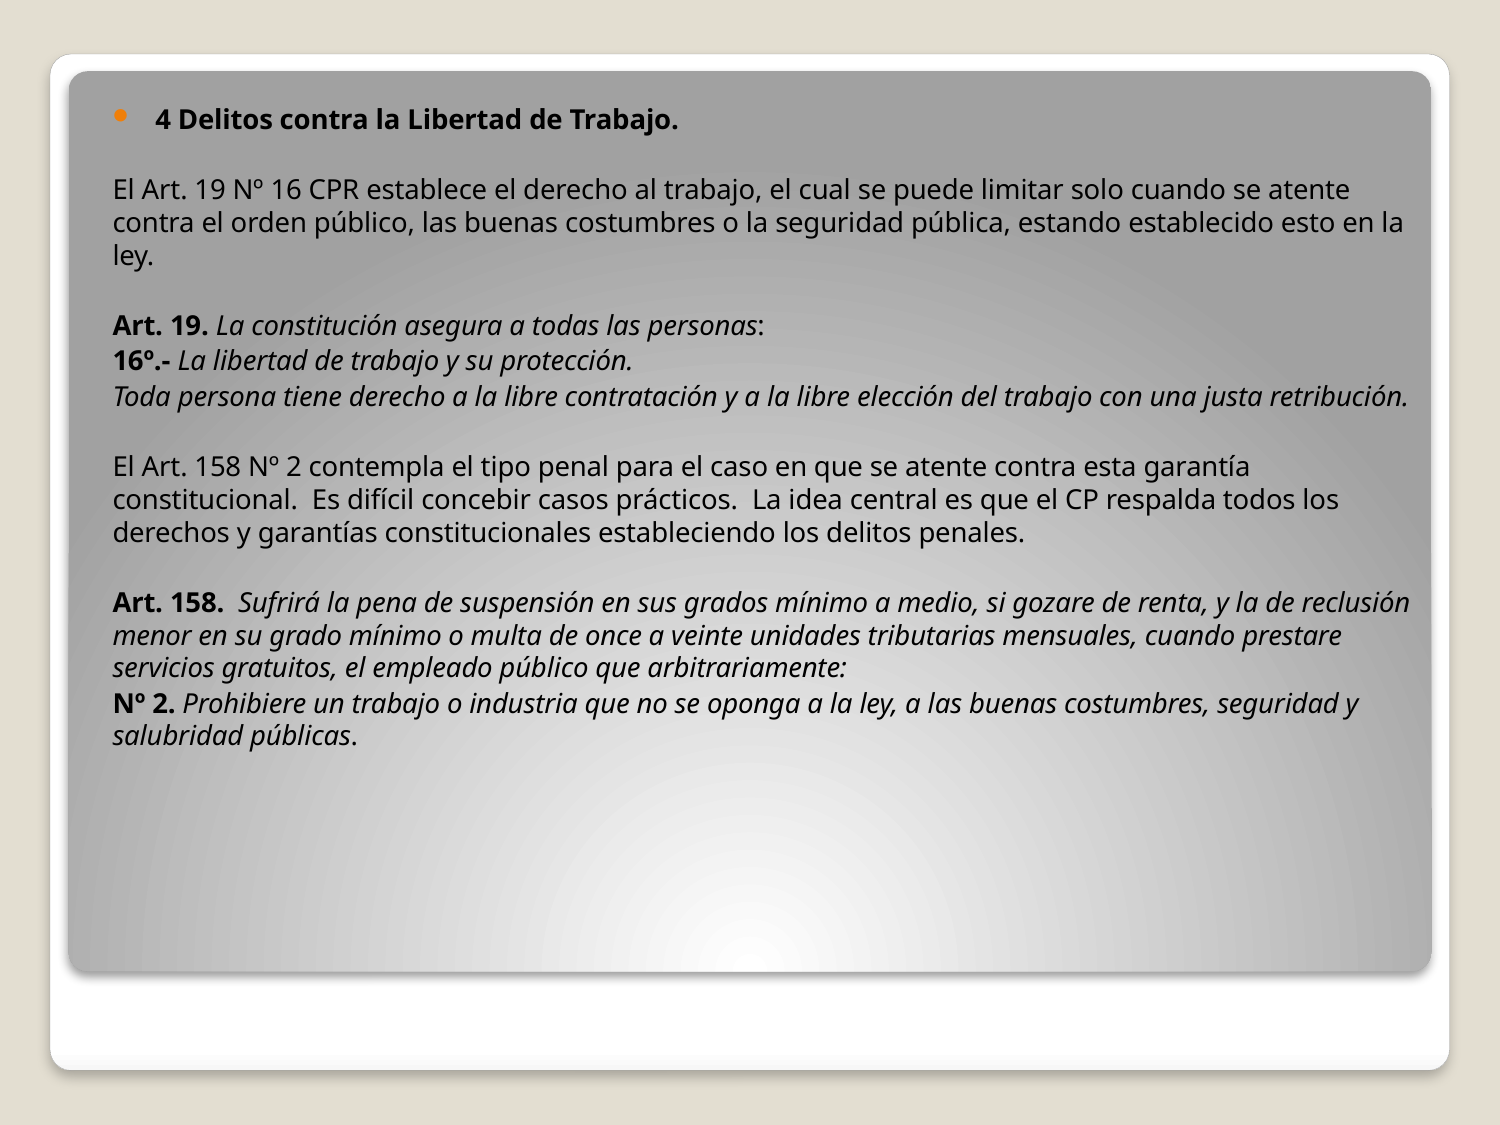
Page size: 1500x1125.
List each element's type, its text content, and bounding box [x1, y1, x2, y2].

list 4 Delitos contra la Libertad de Trabajo. El Art. 19 Nº 16 CPR establece el derecho al trabajo, el cual se puede limitar solo cuando se atente contra el orden público, las buenas costumbres o la seguridad pública, estando establecido esto en la ley. Art. 19. La constitución asegura a todas las personas: 16º.- La libertad de trabajo y su protección. Toda persona tiene derecho a la libre contratación y a la libre elección del trabajo con una justa retribución. El Art. 158 Nº 2 contempla el tipo penal para el caso en que se atente contra esta garantía constitucional. Es difícil concebir casos prácticos. La idea central es que el CP respalda todos los derechos y garantías constitucionales estableciendo los delitos penales. Art. 158. Sufrirá la pena de suspensión en sus grados mínimo a medio, si gozare de renta, y la de reclusión menor en su grado mínimo o multa de once a veinte unidades tributarias mensuales, cuando prestare servicios gratuitos, el empleado público que arbitrariamente: Nº 2. Prohibiere un trabajo o industria que no se oponga a la ley, a las buenas costumbres, seguridad y salubridad públicas. [82, 86, 1425, 774]
